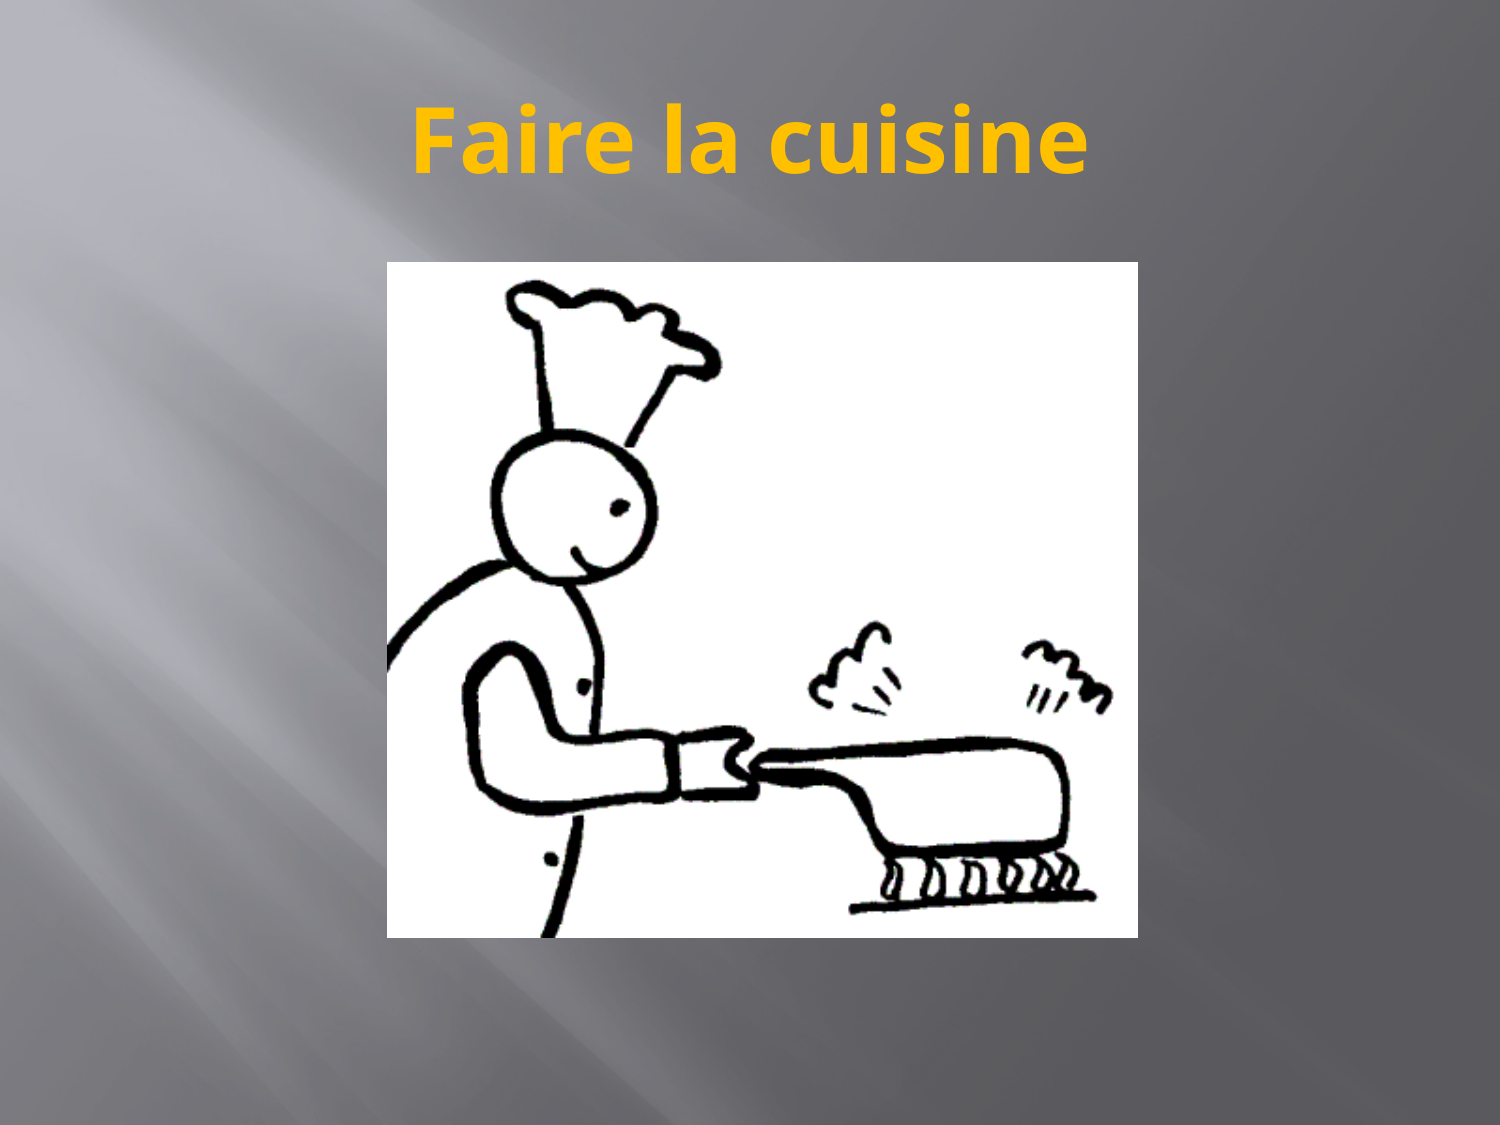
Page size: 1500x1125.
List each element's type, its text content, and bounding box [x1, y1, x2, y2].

picture [387, 262, 1138, 938]
text_box Faire la cuisine [299, 74, 1200, 200]
